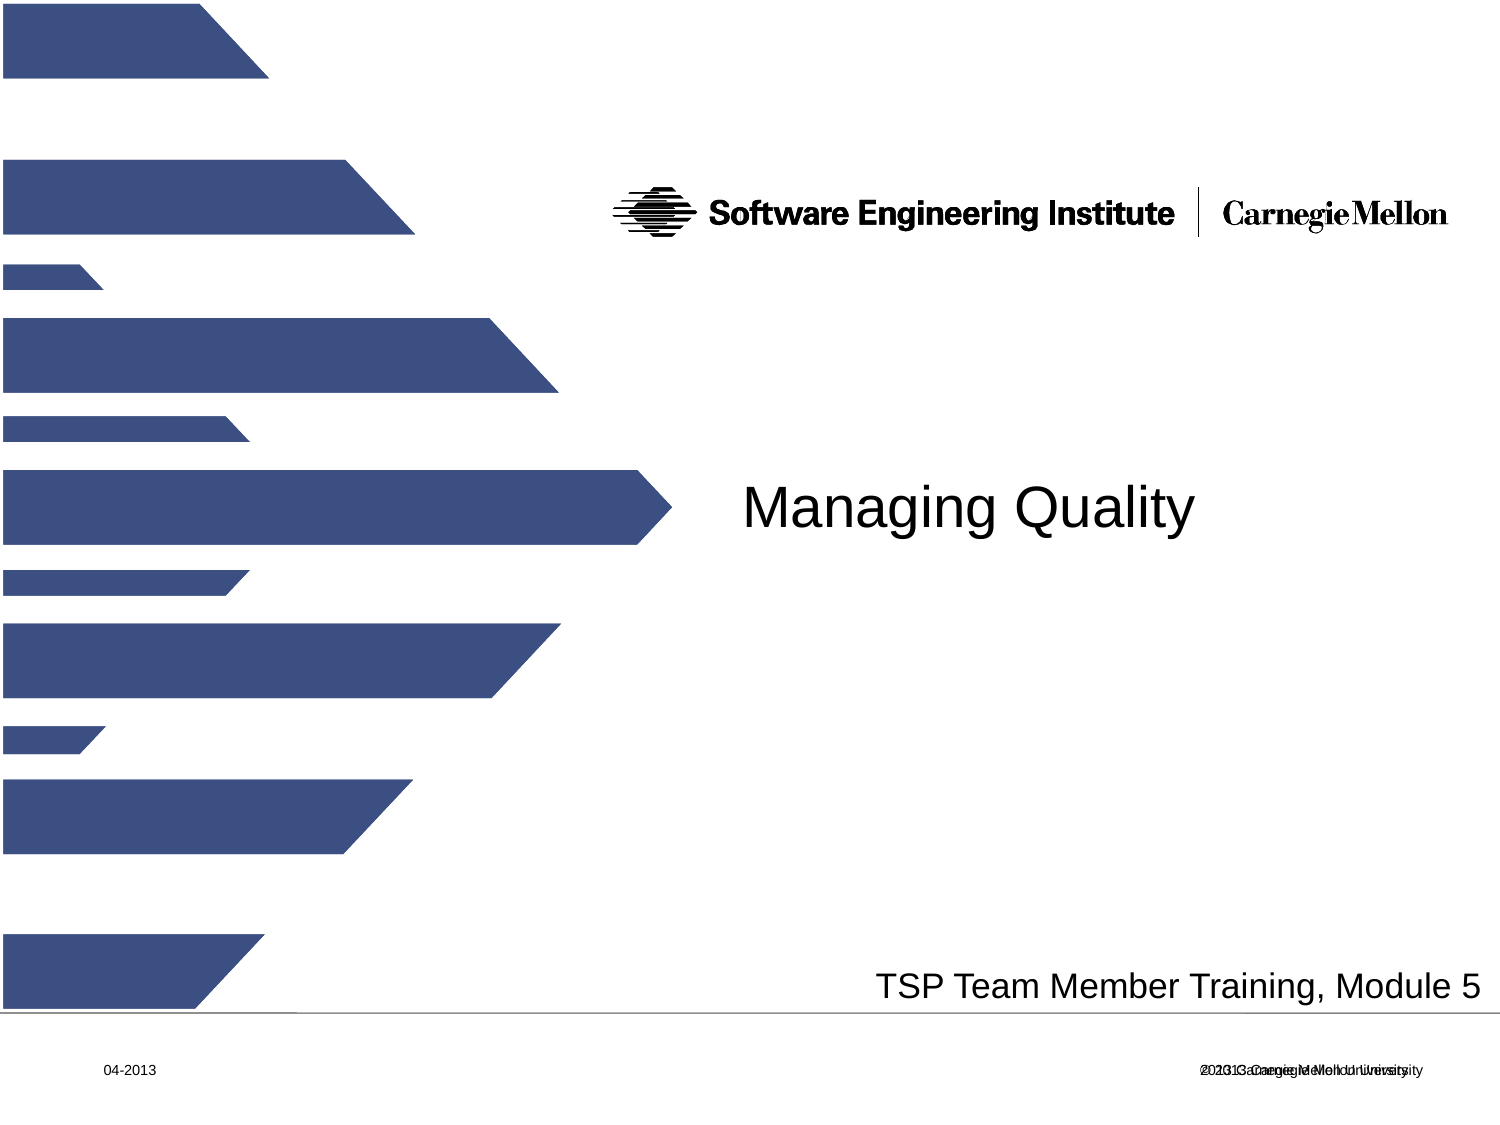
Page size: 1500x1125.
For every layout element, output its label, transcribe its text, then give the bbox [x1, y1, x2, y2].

text_box TSP Team Member Training, Module 5 [860, 955, 1497, 1013]
text_box Managing Quality [727, 462, 1212, 547]
